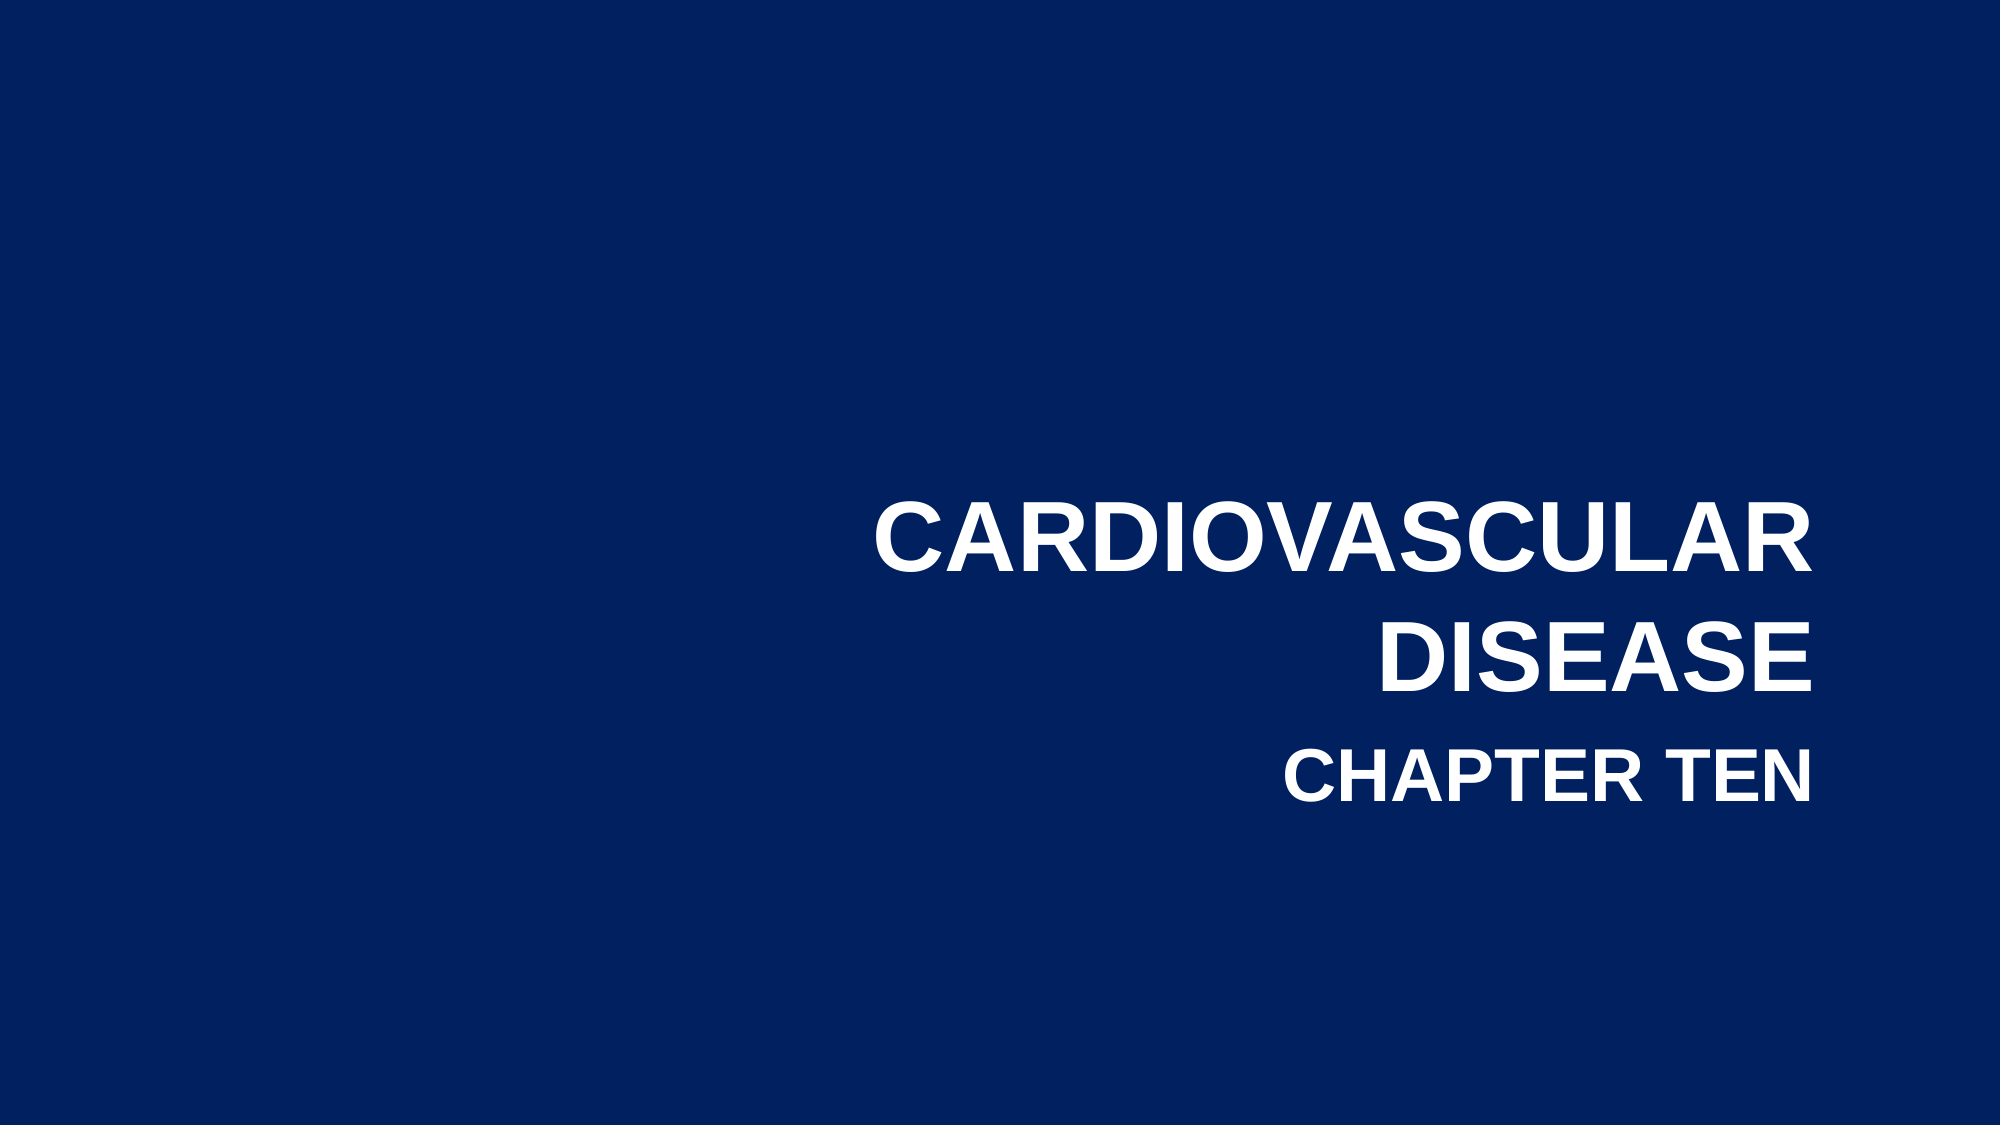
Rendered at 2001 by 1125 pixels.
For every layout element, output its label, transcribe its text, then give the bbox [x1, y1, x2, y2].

title Cardiovascular DISEASE [650, 322, 1831, 719]
subtitle CHAPTER Ten [650, 719, 1831, 950]
